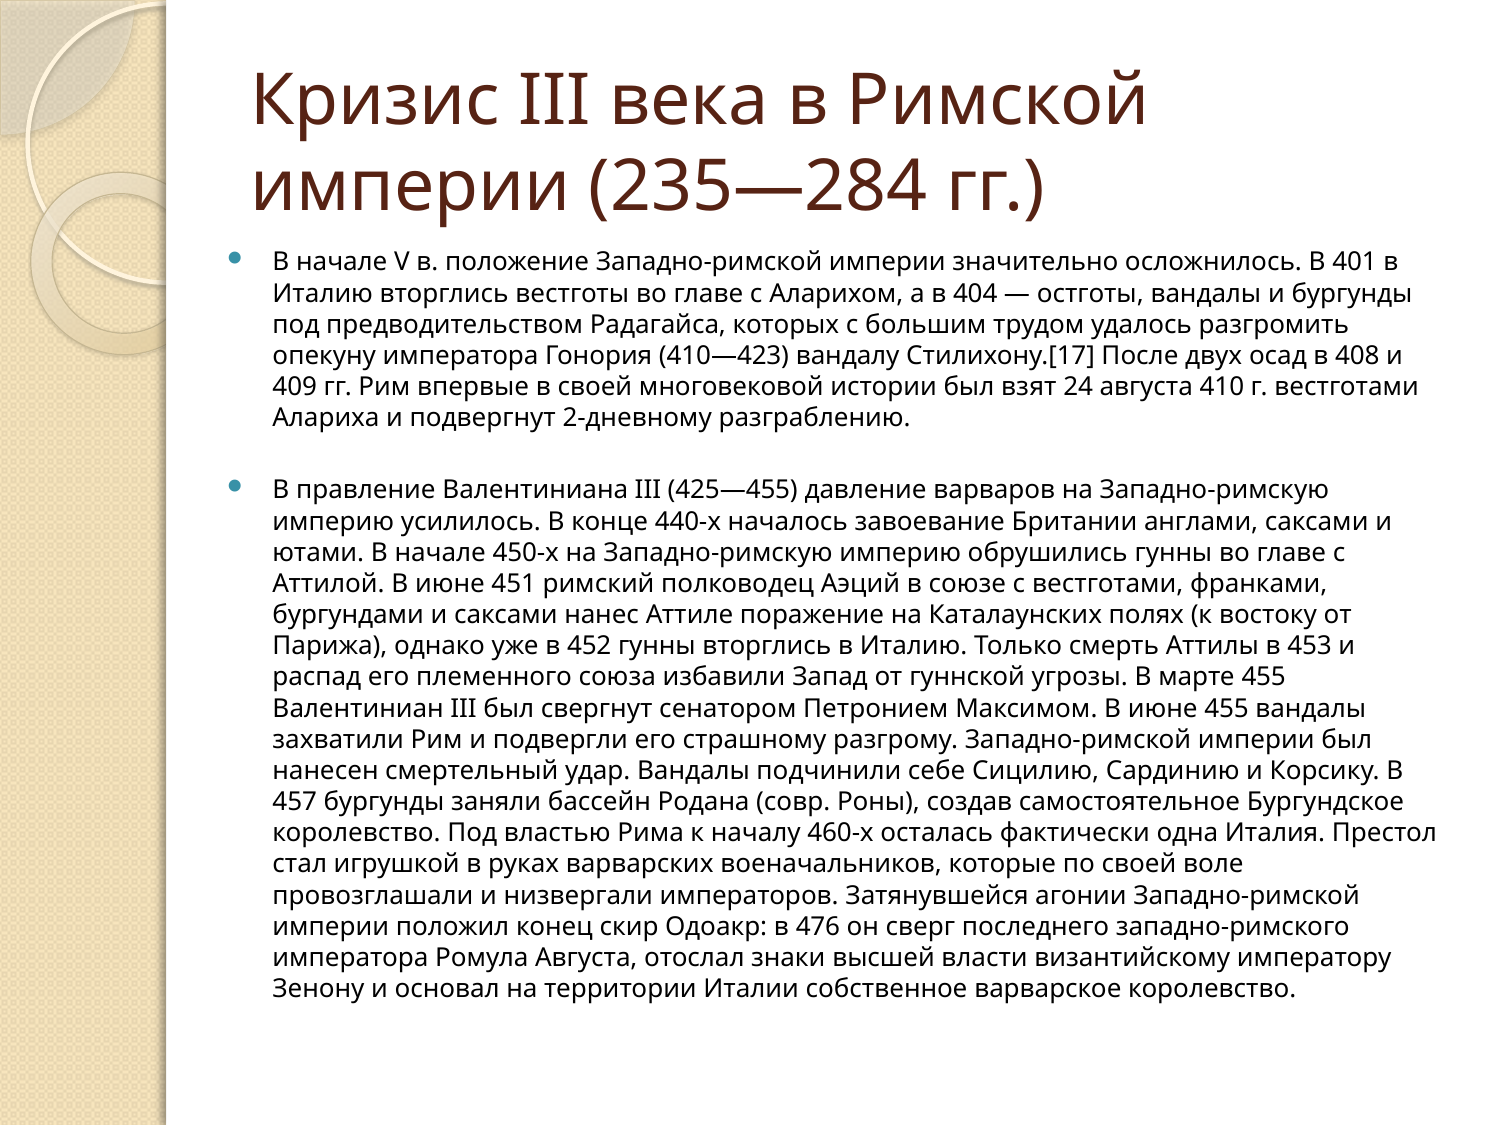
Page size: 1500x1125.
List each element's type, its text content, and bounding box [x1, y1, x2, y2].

title Кризис III века в Римской империи (235—284 гг.) [235, 45, 1466, 233]
list В начале V в. положение Западно-римской империи значительно осложнилось. В 401 в Италию вторглись вестготы во главе с Аларихом, а в 404 — остготы, вандалы и бургунды под предводительством Радагайса, которых с большим трудом удалось разгромить опекуну императора Гонория (410—423) вандалу Стилихону.[17] После двух осад в 408 и 409 гг. Рим впервые в своей многовековой истории был взят 24 августа 410 г. вестготами Алариха и подвергнут 2-дневному разграблению. В правление Валентиниана III (425—455) давление варваров на Западно-римскую империю усилилось. В конце 440-х началось завоевание Британии англами, саксами и ютами. В начале 450-х на Западно-римскую империю обрушились гунны во главе с Аттилой. В июне 451 римский полководец Аэций в союзе с вестготами, франками, бургундами и саксами нанес Аттиле поражение на Каталаунских полях (к востоку от Парижа), однако уже в 452 гунны вторглись в Италию. Только смерть Аттилы в 453 и распад его племенного союза избавили Запад от гуннской угрозы. В марте 455 Валентиниан III был свергнут сенатором Петронием Максимом. В июне 455 вандалы захватили Рим и подвергли его страшному разгрому. Западно-римской империи был нанесен смертельный удар. Вандалы подчинили себе Сицилию, Сардинию и Корсику. В 457 бургунды заняли бассейн Родана (совр. Роны), создав самостоятельное Бургундское королевство. Под властью Рима к началу 460-х осталась фактически одна Италия. Престол стал игрушкой в руках варварских военачальников, которые по своей воле провозглашали и низвергали императоров. Затянувшейся агонии Западно-римской империи положил конец скир Одоакр: в 476 он сверг последнего западно-римского императора Ромула Августа, отослал знаки высшей власти византийскому императору Зенону и основал на территории Италии собственное варварское королевство. [199, 237, 1466, 1025]
